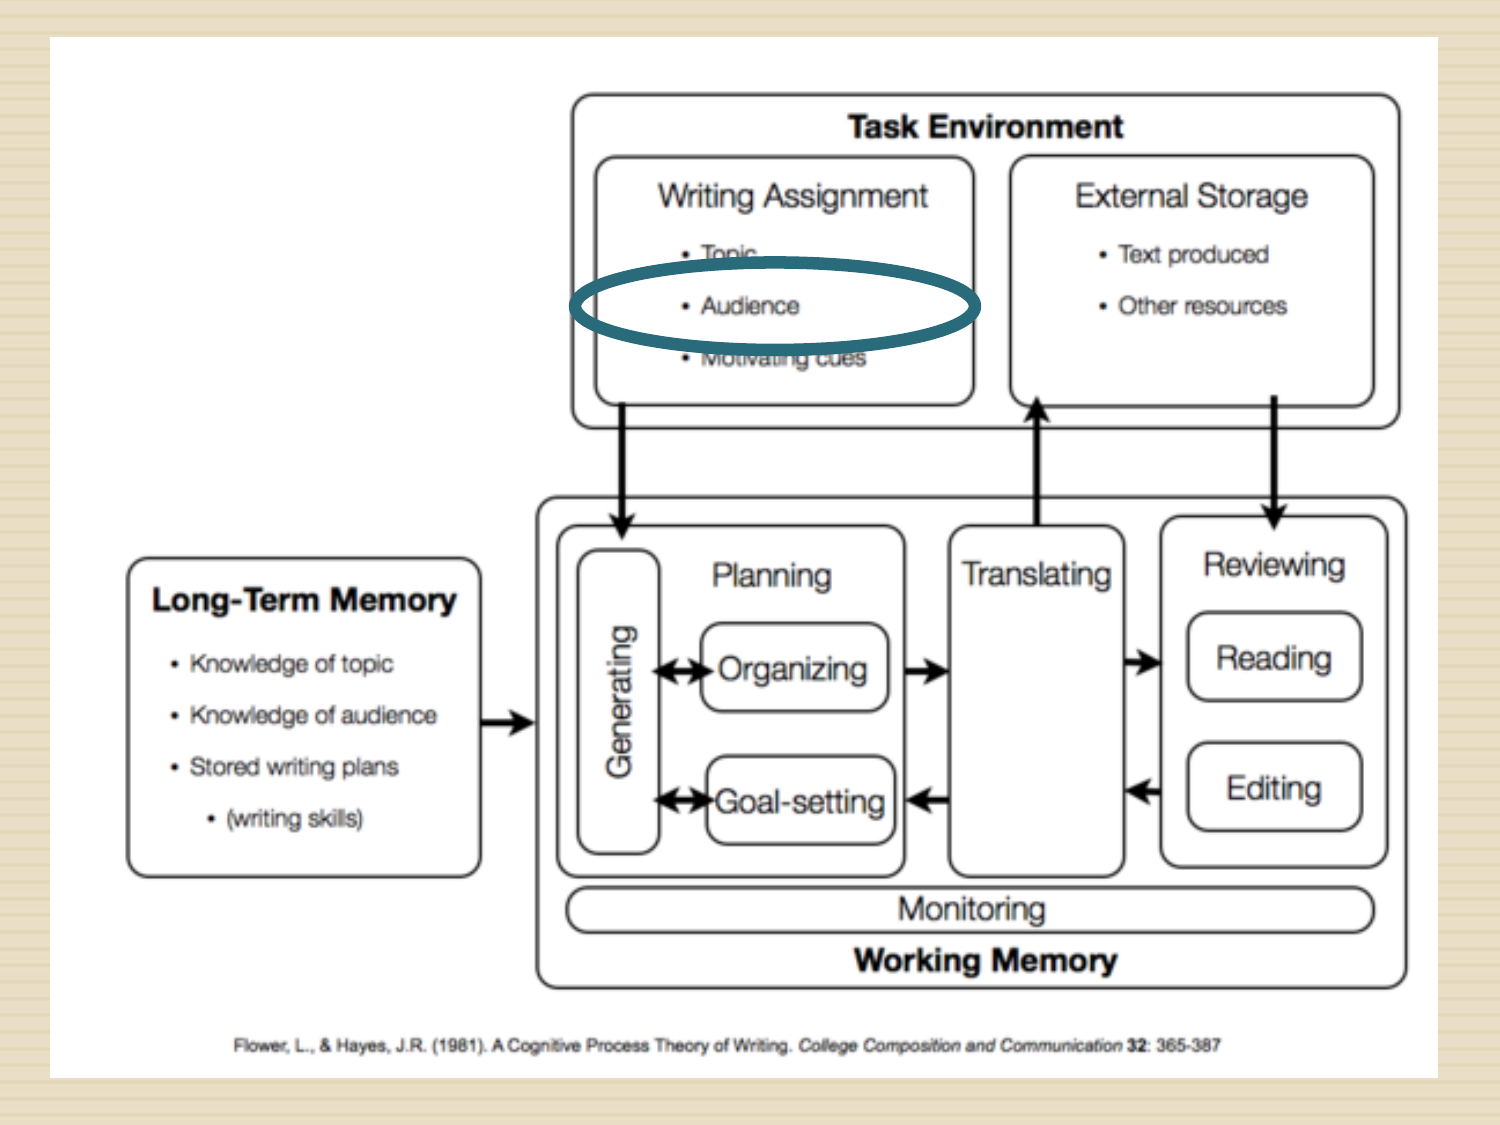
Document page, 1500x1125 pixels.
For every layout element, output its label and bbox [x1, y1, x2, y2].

picture [49, 37, 1438, 1079]
